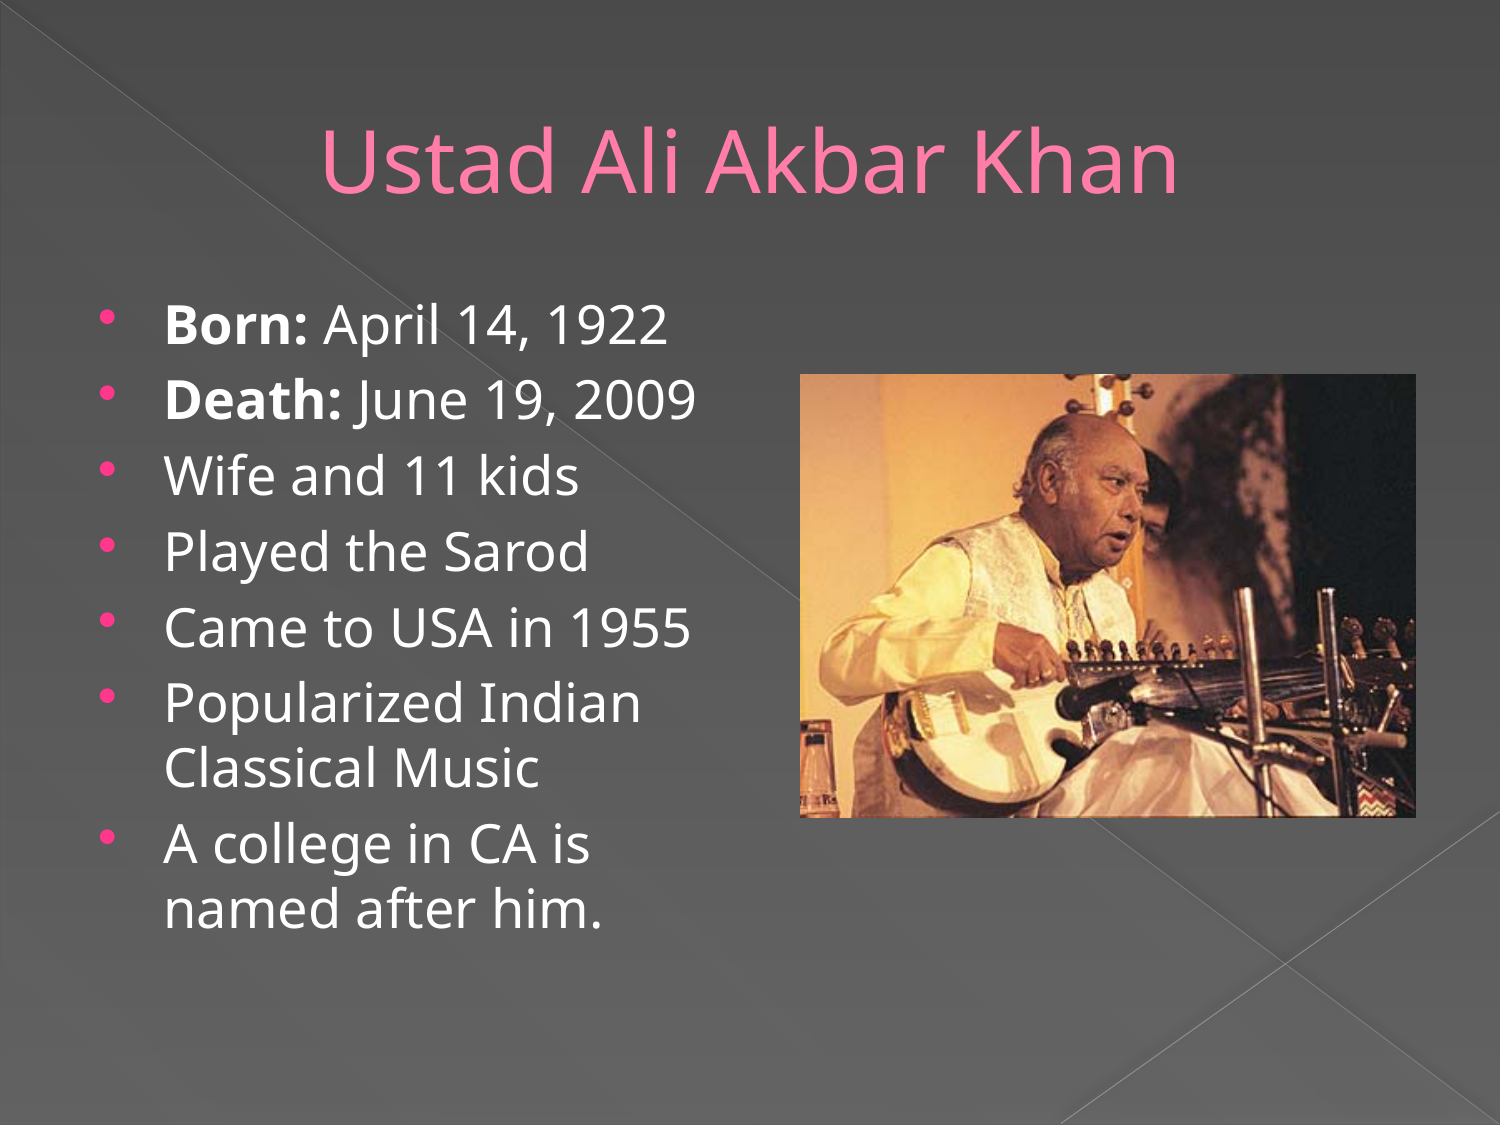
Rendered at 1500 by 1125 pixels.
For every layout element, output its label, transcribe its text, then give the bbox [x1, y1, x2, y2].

list Born: April 14, 1922 Death: June 19, 2009 Wife and 11 kids Played the Sarod Came to USA in 1955 Popularized Indian Classical Music A college in CA is named after him. [75, 282, 738, 1025]
title Ustad Ali Akbar Khan [75, 43, 1425, 274]
picture [799, 374, 1416, 818]
